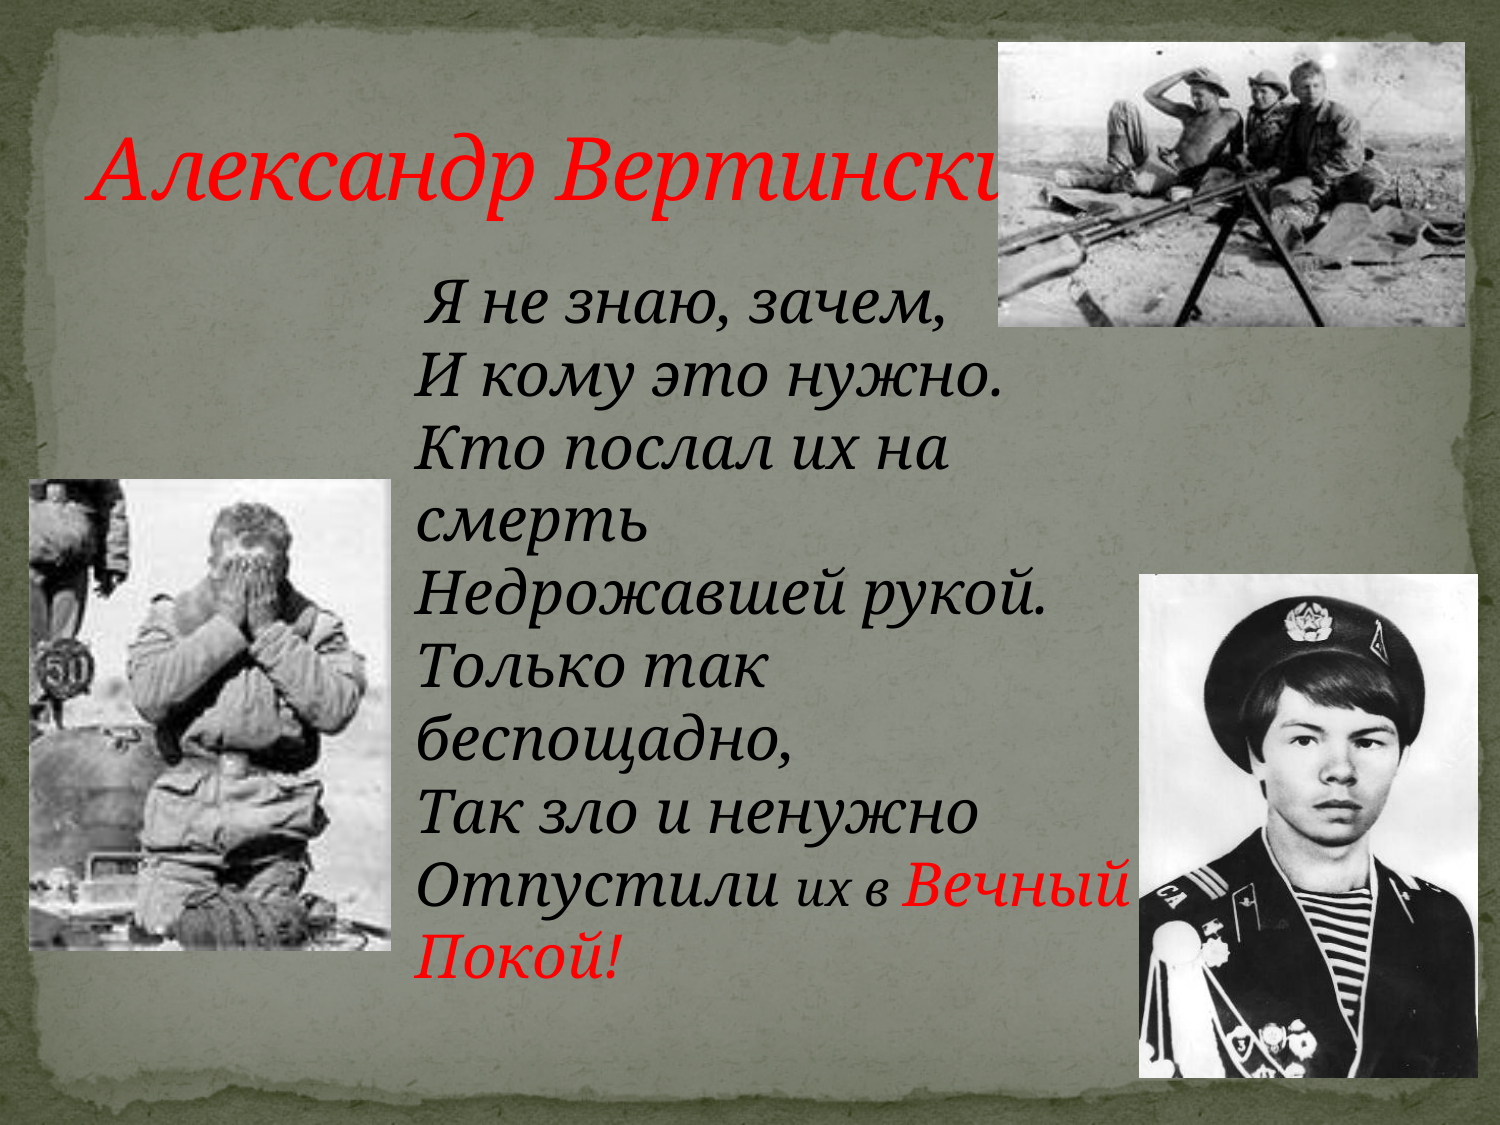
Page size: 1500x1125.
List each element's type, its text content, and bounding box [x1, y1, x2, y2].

picture [998, 42, 1465, 327]
list Я не знаю, зачем, И кому это нужно. Кто послал их на смерть Недрожавшей рукой. Только так беспощадно, Так зло и ненужно Отпустили их в Вечный Покой! [360, 255, 1176, 1006]
picture [1139, 574, 1478, 1078]
title Александр Вертинский [74, 24, 1425, 225]
picture [29, 479, 391, 951]
